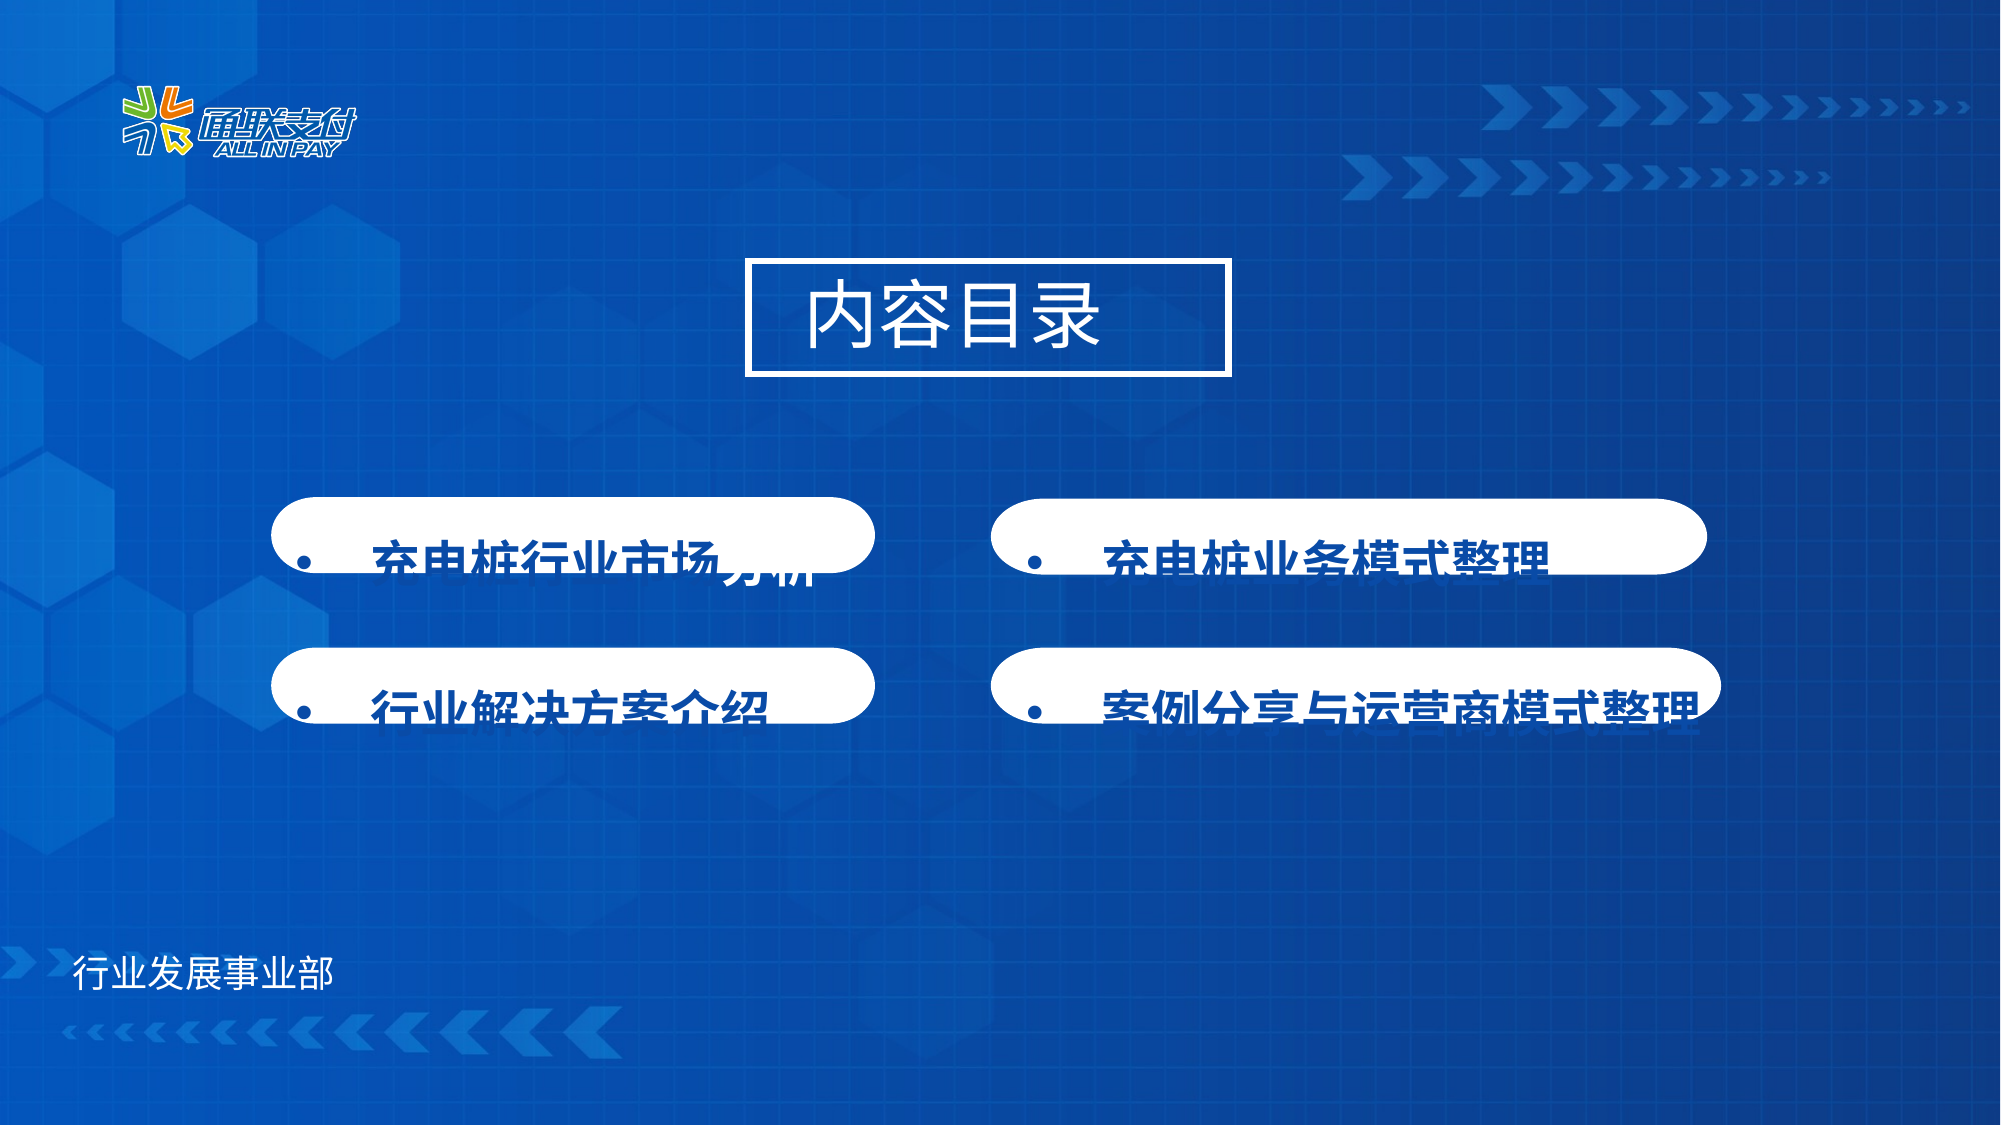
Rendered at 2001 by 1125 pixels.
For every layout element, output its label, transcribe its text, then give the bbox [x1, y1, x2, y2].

text_box [747, 260, 1229, 375]
text_box [271, 662, 280, 709]
text_box [1716, 669, 1722, 702]
text_box [990, 506, 1011, 567]
text_box 充电桩行业市场分析 行业解决方案介绍 [280, 434, 875, 750]
text_box [990, 655, 1011, 716]
text_box 充电桩业务模式整理 案例分享与运营商模式整理 [1011, 434, 1716, 750]
picture [0, 0, 2001, 1125]
text_box 行业发展事业部 [57, 943, 351, 1003]
text_box [271, 512, 280, 558]
